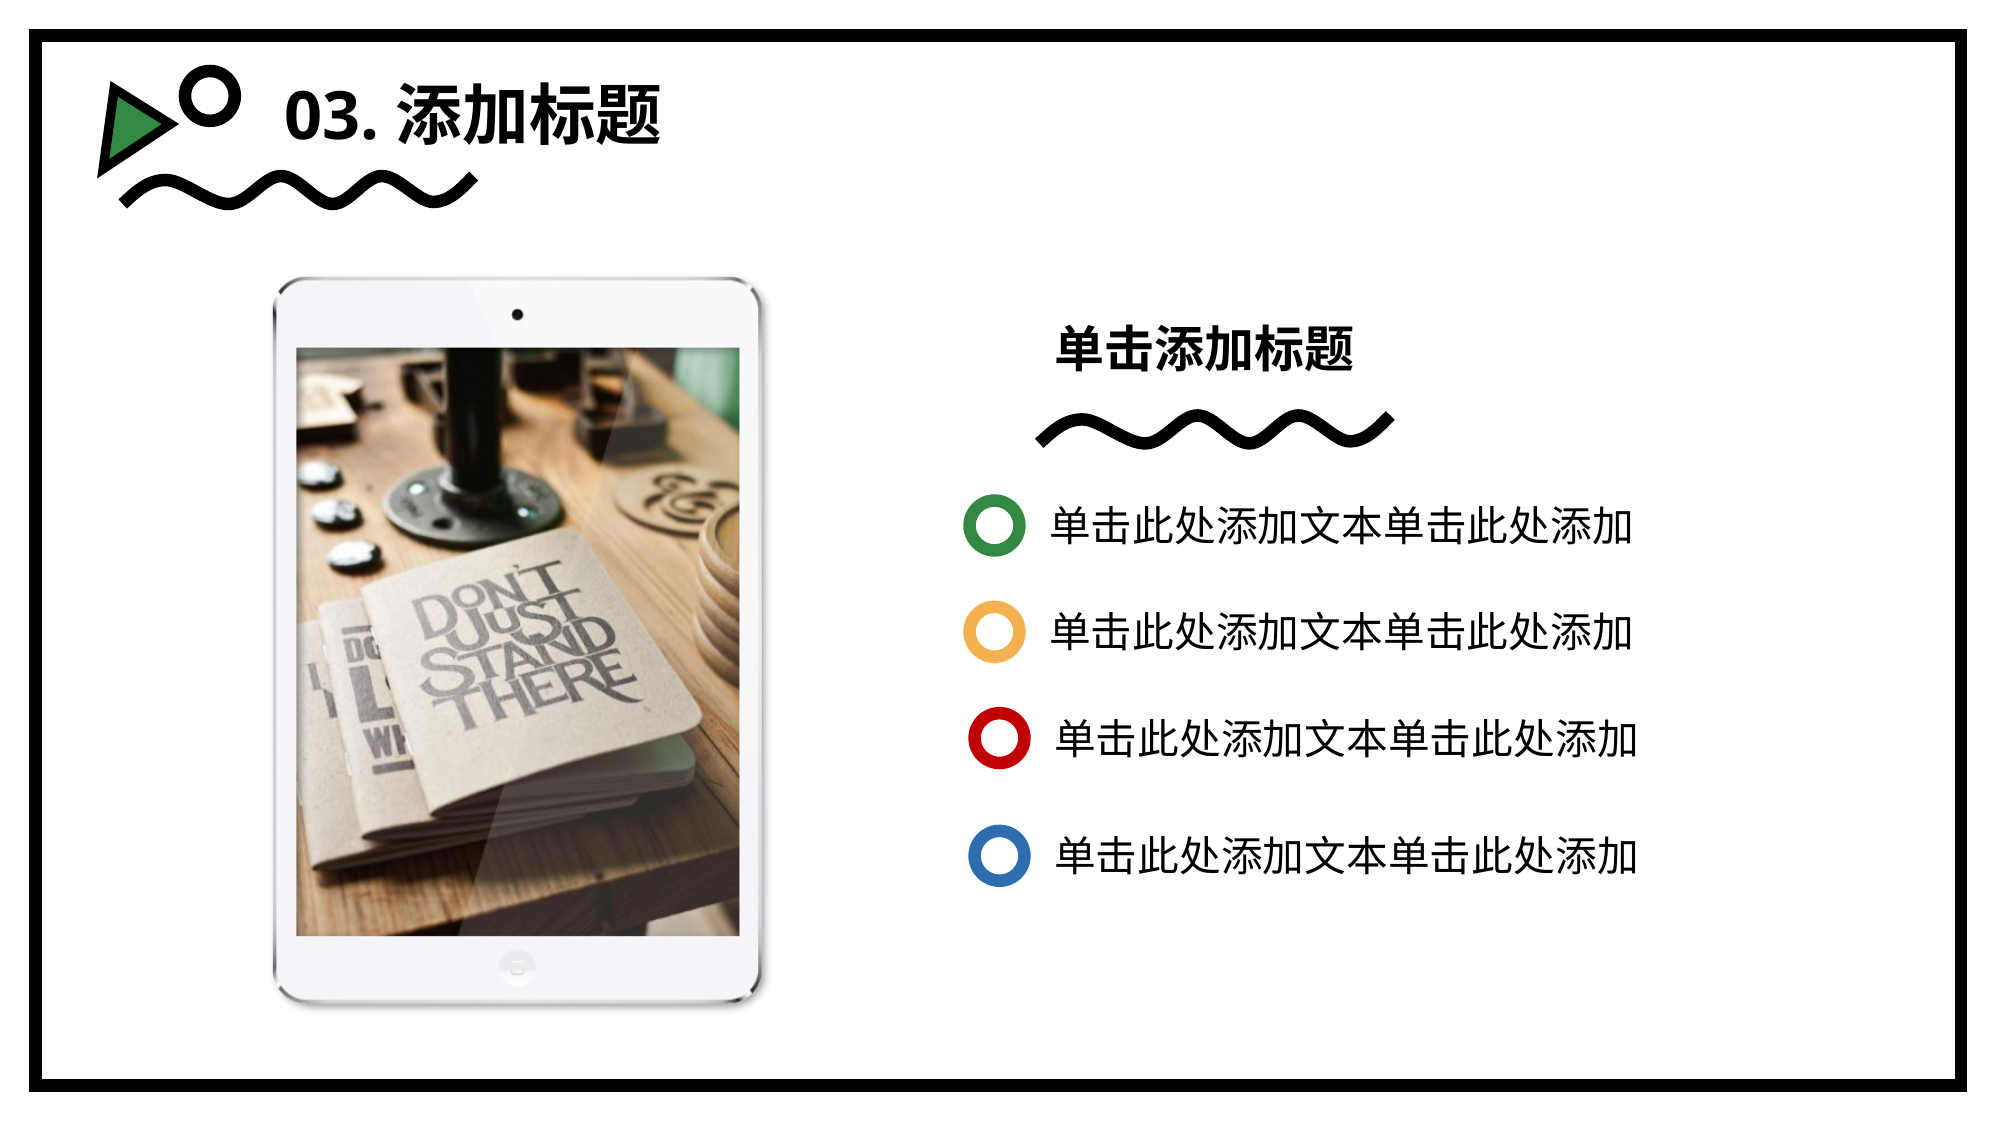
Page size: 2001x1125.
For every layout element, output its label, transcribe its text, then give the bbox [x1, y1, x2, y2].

text_box [101, 87, 173, 171]
text_box 03.添加标题 [269, 65, 678, 273]
text_box [973, 829, 1026, 882]
text_box 单击此处添加文本单击此处添加 [1039, 822, 1674, 888]
text_box [183, 69, 236, 122]
text_box [1038, 414, 1391, 445]
text_box 单击添加标题 [1039, 310, 1652, 385]
text_box 单击此处添加文本单击此处添加 [1034, 598, 1669, 664]
text_box 单击此处添加文本单击此处添加 [1039, 705, 1674, 770]
text_box [122, 178, 269, 206]
text_box [968, 499, 1021, 552]
text_box [973, 712, 1026, 765]
text_box [35, 35, 1962, 1087]
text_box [269, 273, 767, 1011]
text_box [968, 605, 1021, 658]
text_box 单击此处添加文本单击此处添加 [1034, 492, 1669, 558]
